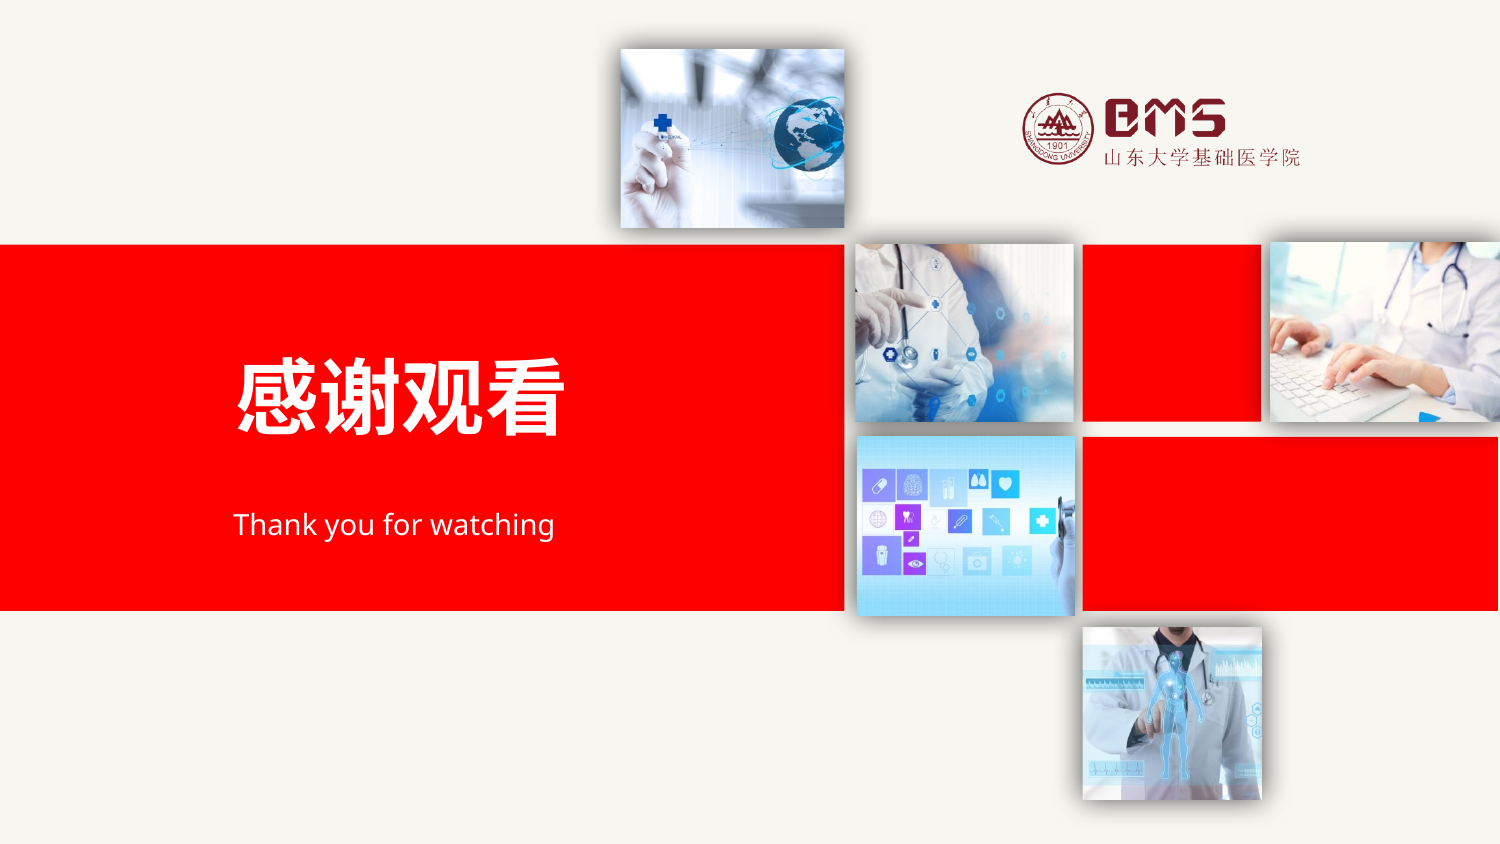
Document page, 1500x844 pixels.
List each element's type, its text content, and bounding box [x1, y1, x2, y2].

picture [856, 436, 1076, 616]
picture [620, 49, 845, 229]
text_box [1081, 435, 1500, 613]
picture [855, 244, 1074, 422]
text_box 感谢观看 [220, 337, 587, 453]
text_box [0, 243, 836, 613]
text_box Thank you for watching [218, 464, 691, 549]
picture [1002, 75, 1342, 203]
picture [1082, 627, 1263, 801]
text_box [1081, 243, 1251, 424]
picture [1269, 241, 1500, 423]
